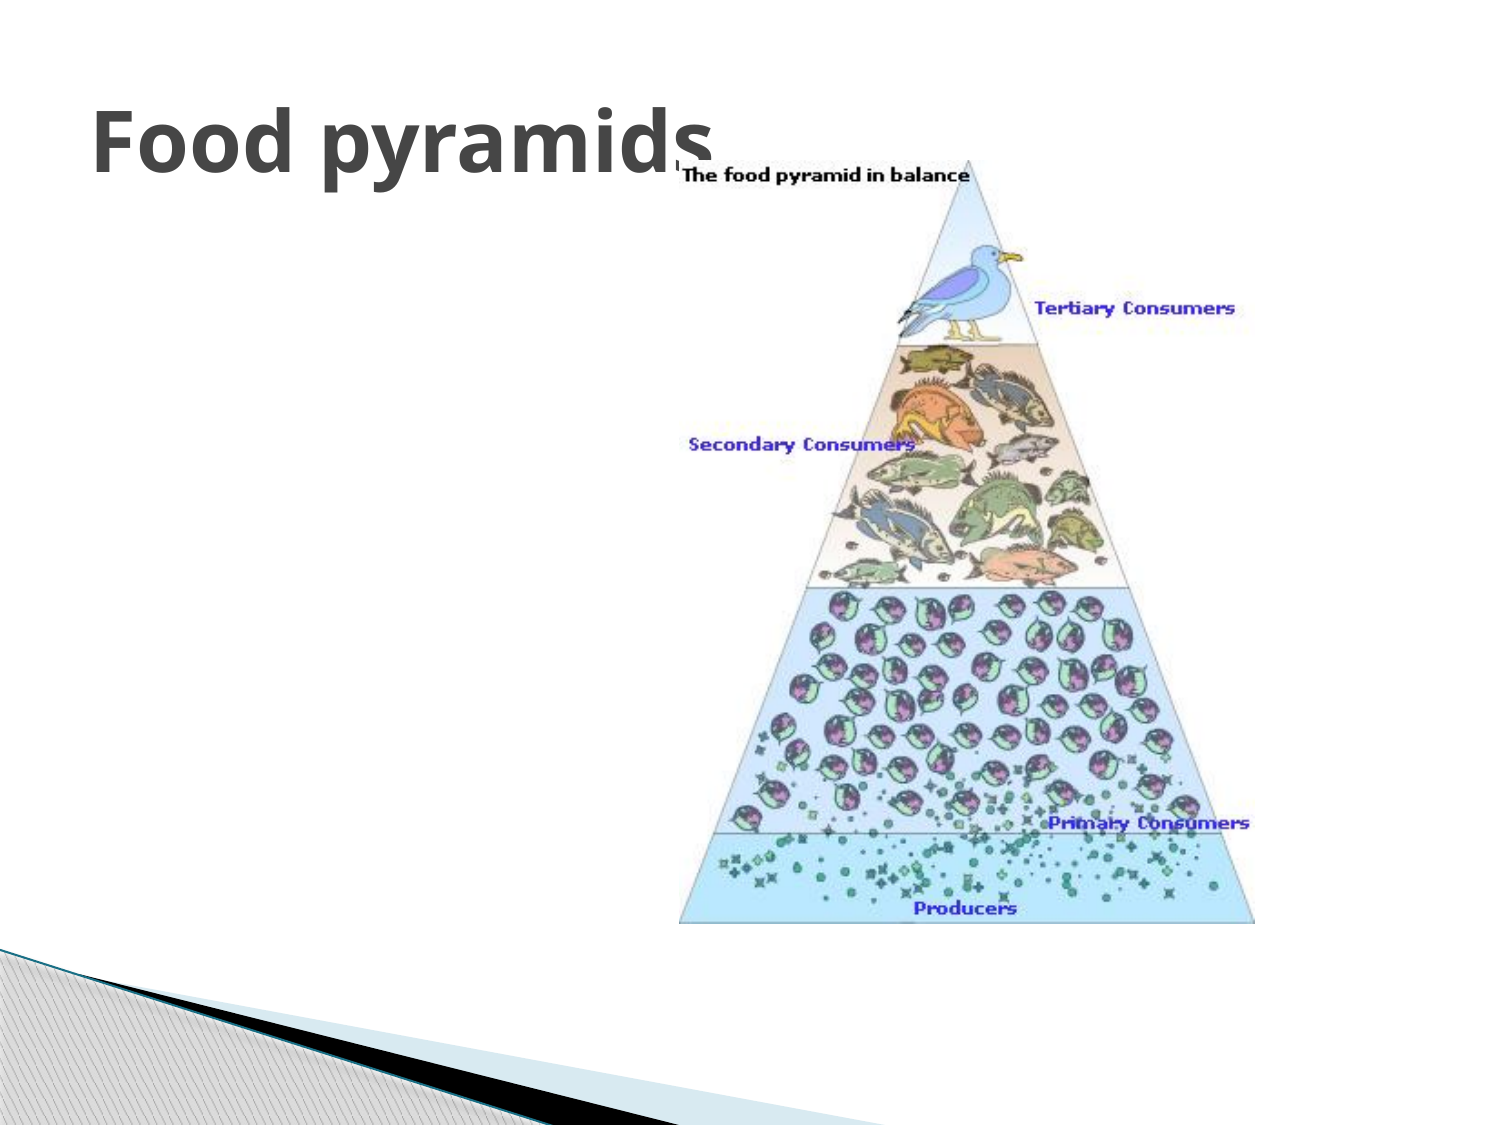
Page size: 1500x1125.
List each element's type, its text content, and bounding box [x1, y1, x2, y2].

picture [678, 160, 1255, 924]
title Food pyramids [75, 45, 1425, 233]
